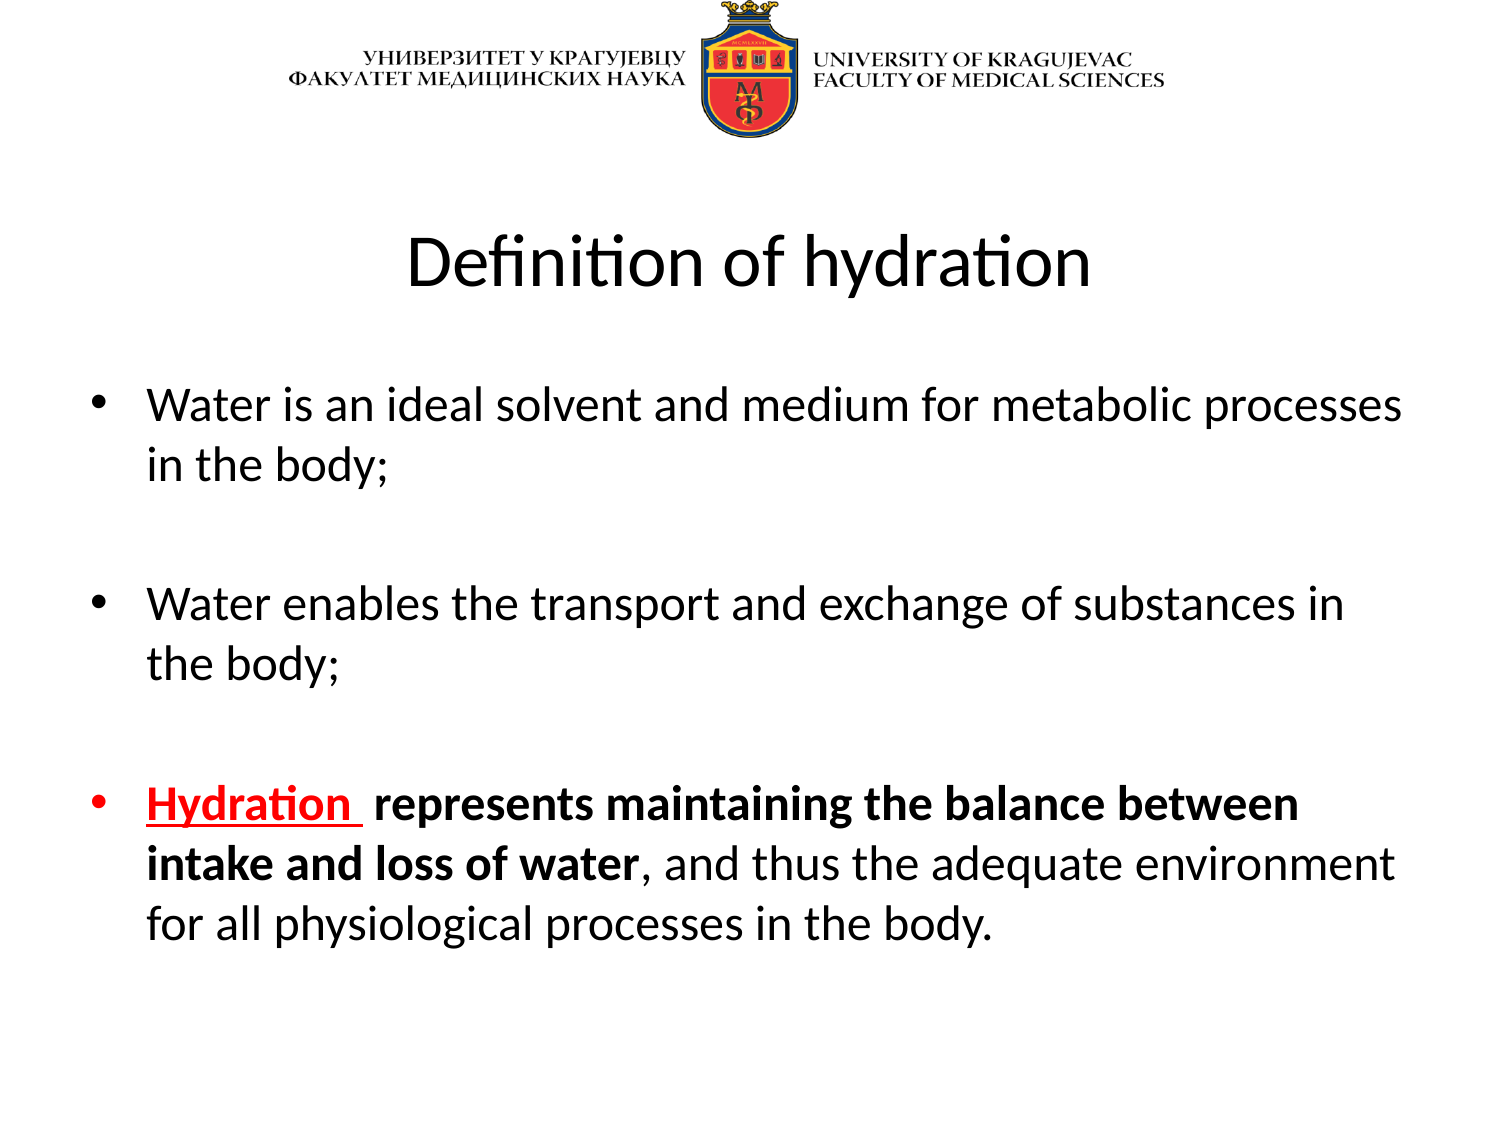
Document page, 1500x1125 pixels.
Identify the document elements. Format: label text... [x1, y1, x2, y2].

list Water is an ideal solvent and medium for metabolic processes in the body; Water enables the transport and exchange of substances in the body; Hydration represents maintaining the balance between intake and loss of water, and thus the adequate environment for all physiological processes in the body. [74, 363, 1426, 1107]
picture [289, 0, 1164, 138]
title Definition of hydration [74, 162, 1426, 351]
